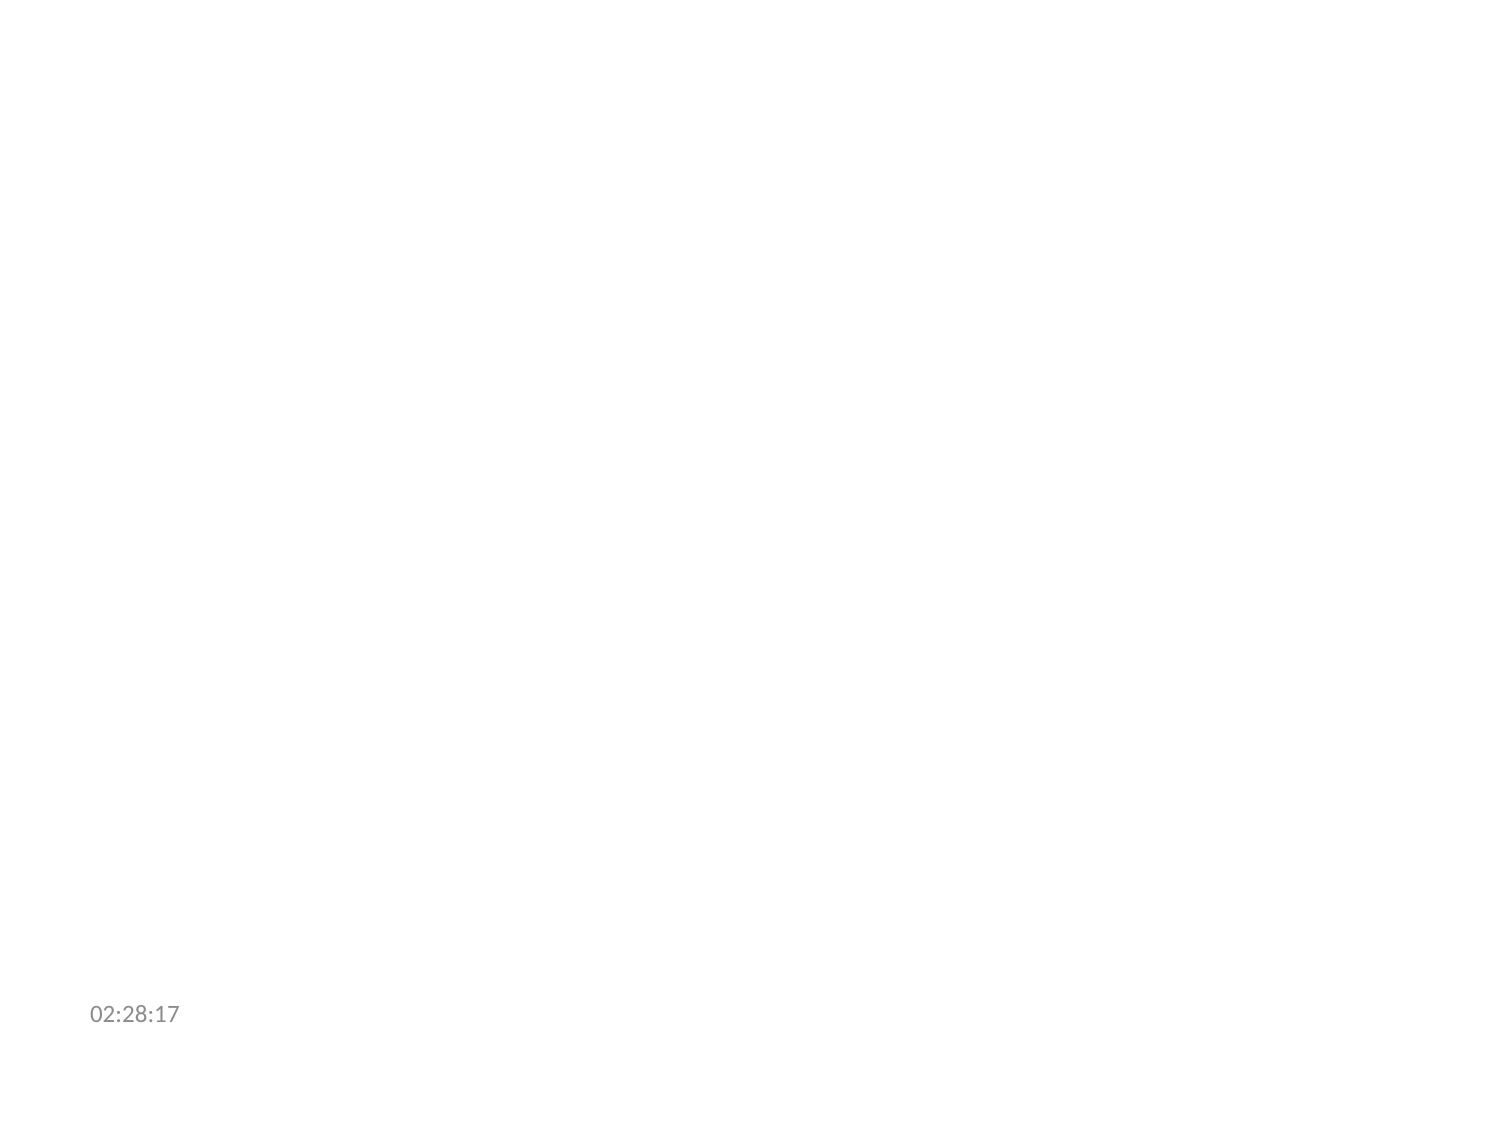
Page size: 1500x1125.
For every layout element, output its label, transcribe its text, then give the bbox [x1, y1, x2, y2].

text_box 15:35:09 [75, 982, 425, 1043]
